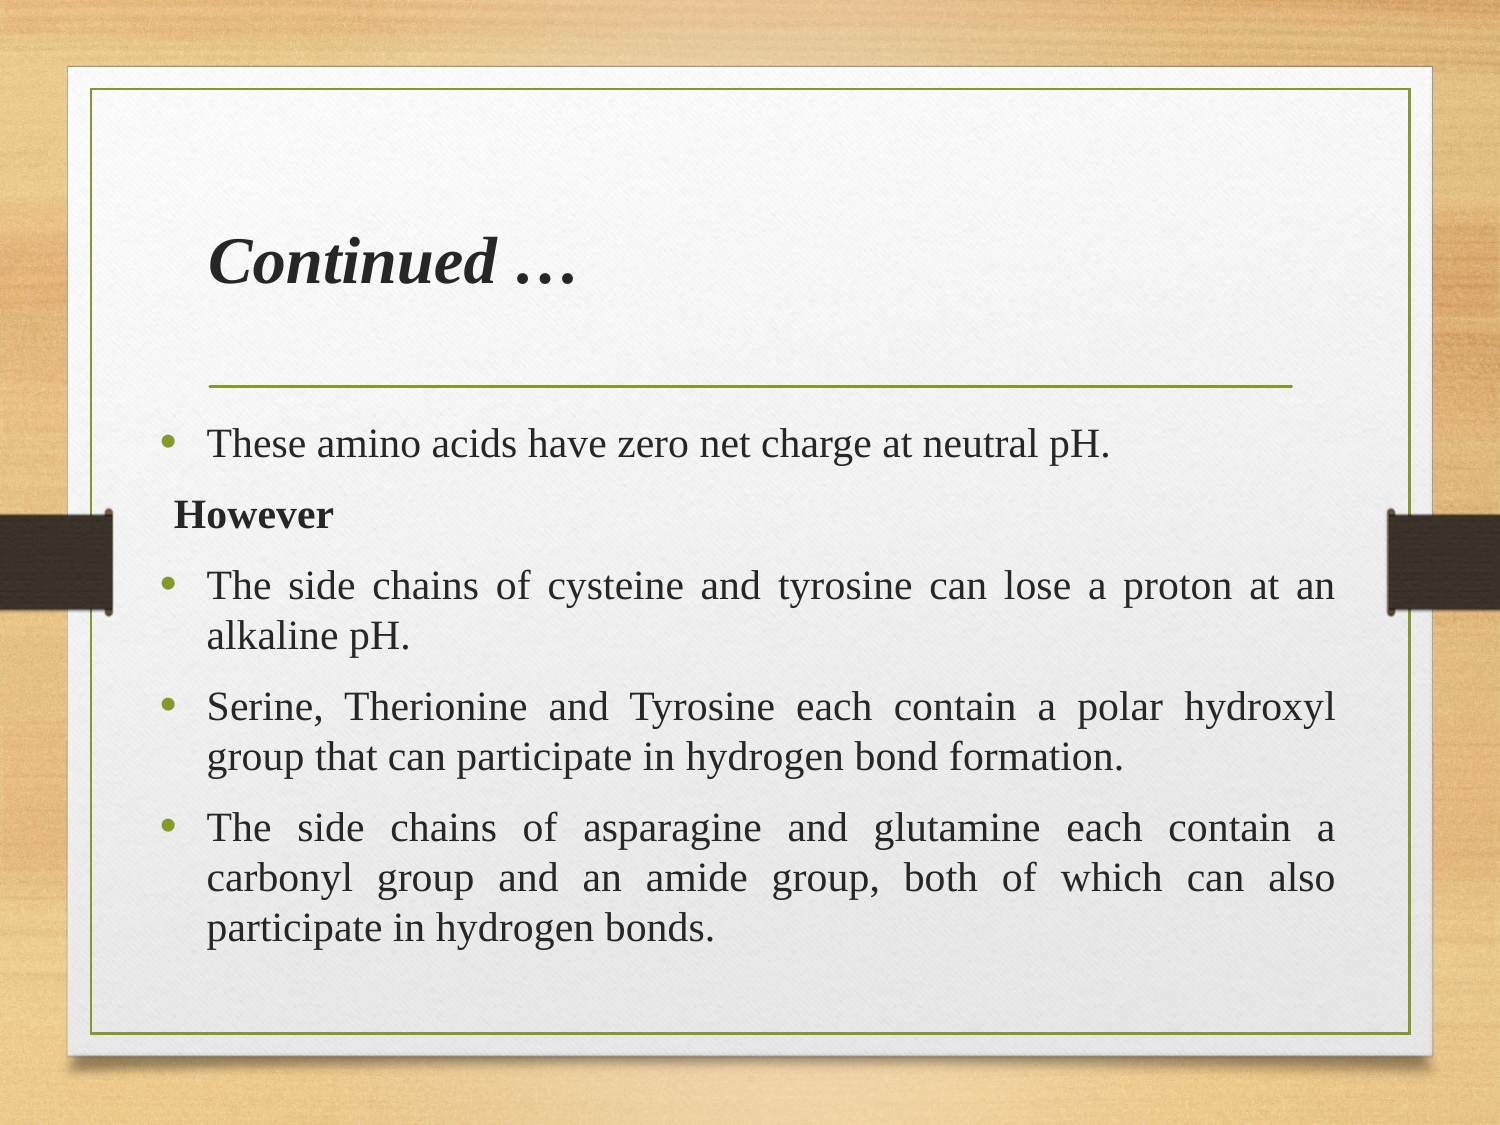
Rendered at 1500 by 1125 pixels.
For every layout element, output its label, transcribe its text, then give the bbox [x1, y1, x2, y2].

list These amino acids have zero net charge at neutral pH. However The side chains of cysteine and tyrosine can lose a proton at an alkaline pH. Serine, Therionine and Tyrosine each contain a polar hydroxyl group that can participate in hydrogen bond formation. The side chains of asparagine and glutamine each contain a carbonyl group and an amide group, both of which can also participate in hydrogen bonds. [144, 408, 1352, 974]
title Continued … [193, 150, 1309, 365]
picture [0, 0, 1500, 1125]
